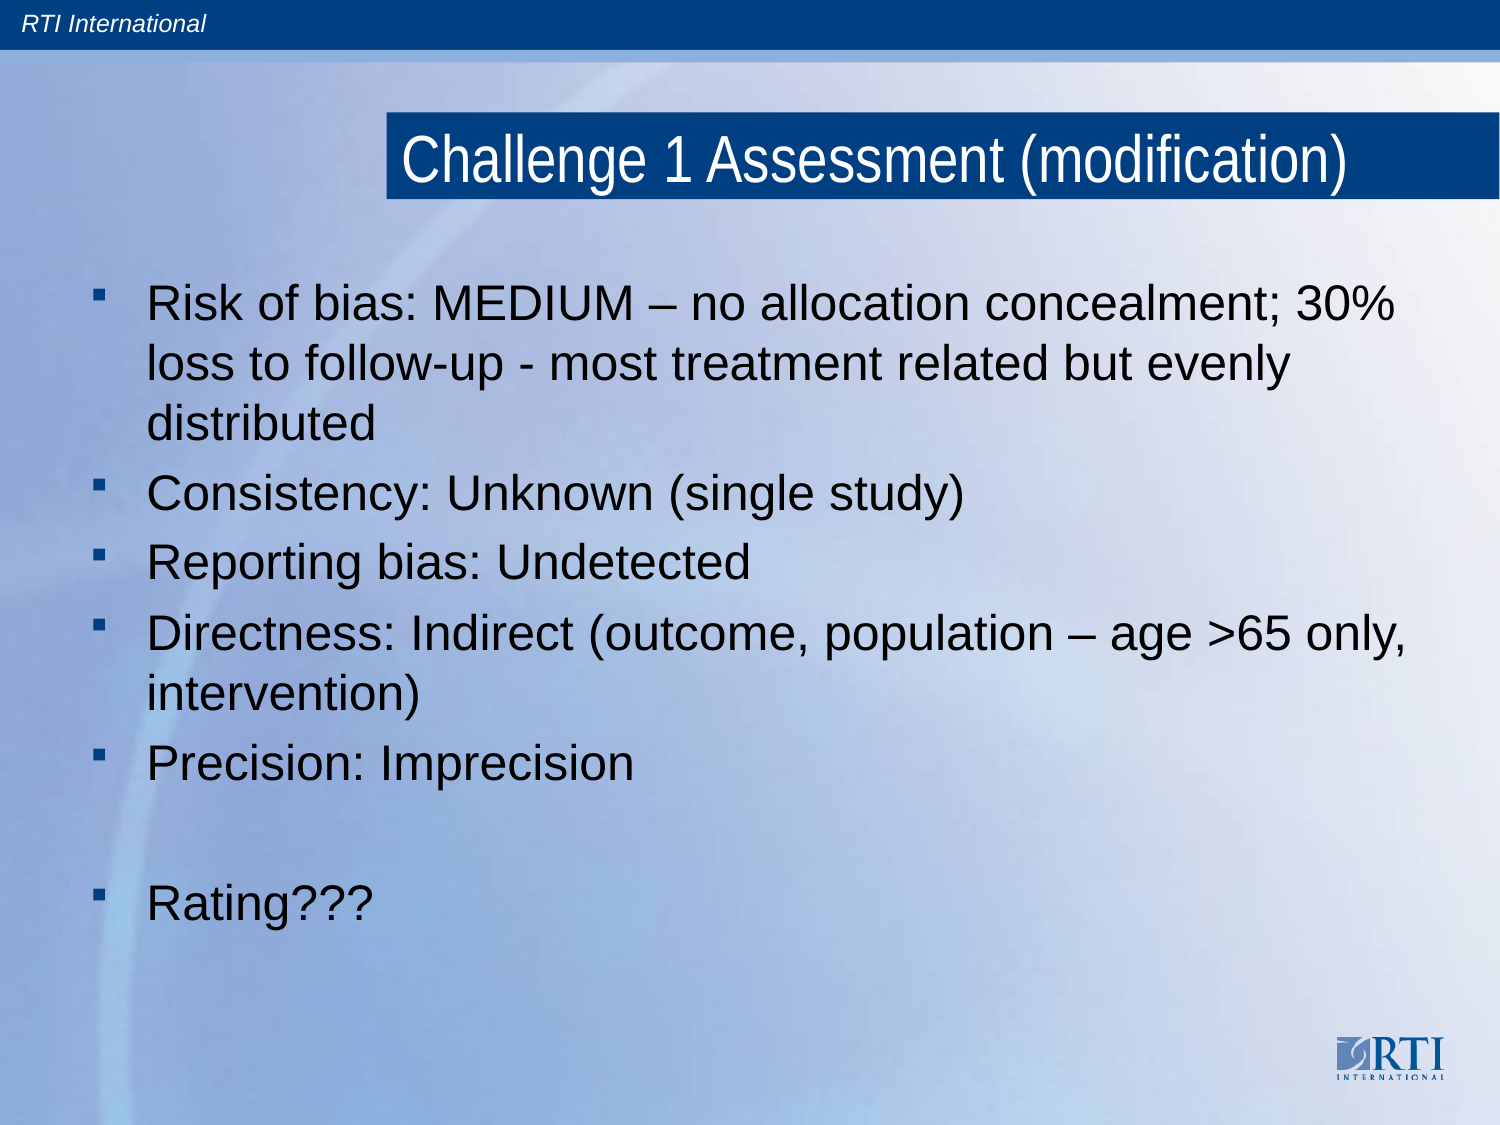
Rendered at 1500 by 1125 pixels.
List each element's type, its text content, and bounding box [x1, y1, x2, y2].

list Risk of bias: MEDIUM – no allocation concealment; 30% loss to follow-up - most treatment related but evenly distributed Consistency: Unknown (single study) Reporting bias: Undetected Directness: Indirect (outcome, population – age >65 only, intervention) Precision: Imprecision Rating??? [74, 262, 1426, 1006]
picture [0, 63, 1500, 1125]
title Challenge 1 Assessment (modification) [386, 111, 1500, 200]
